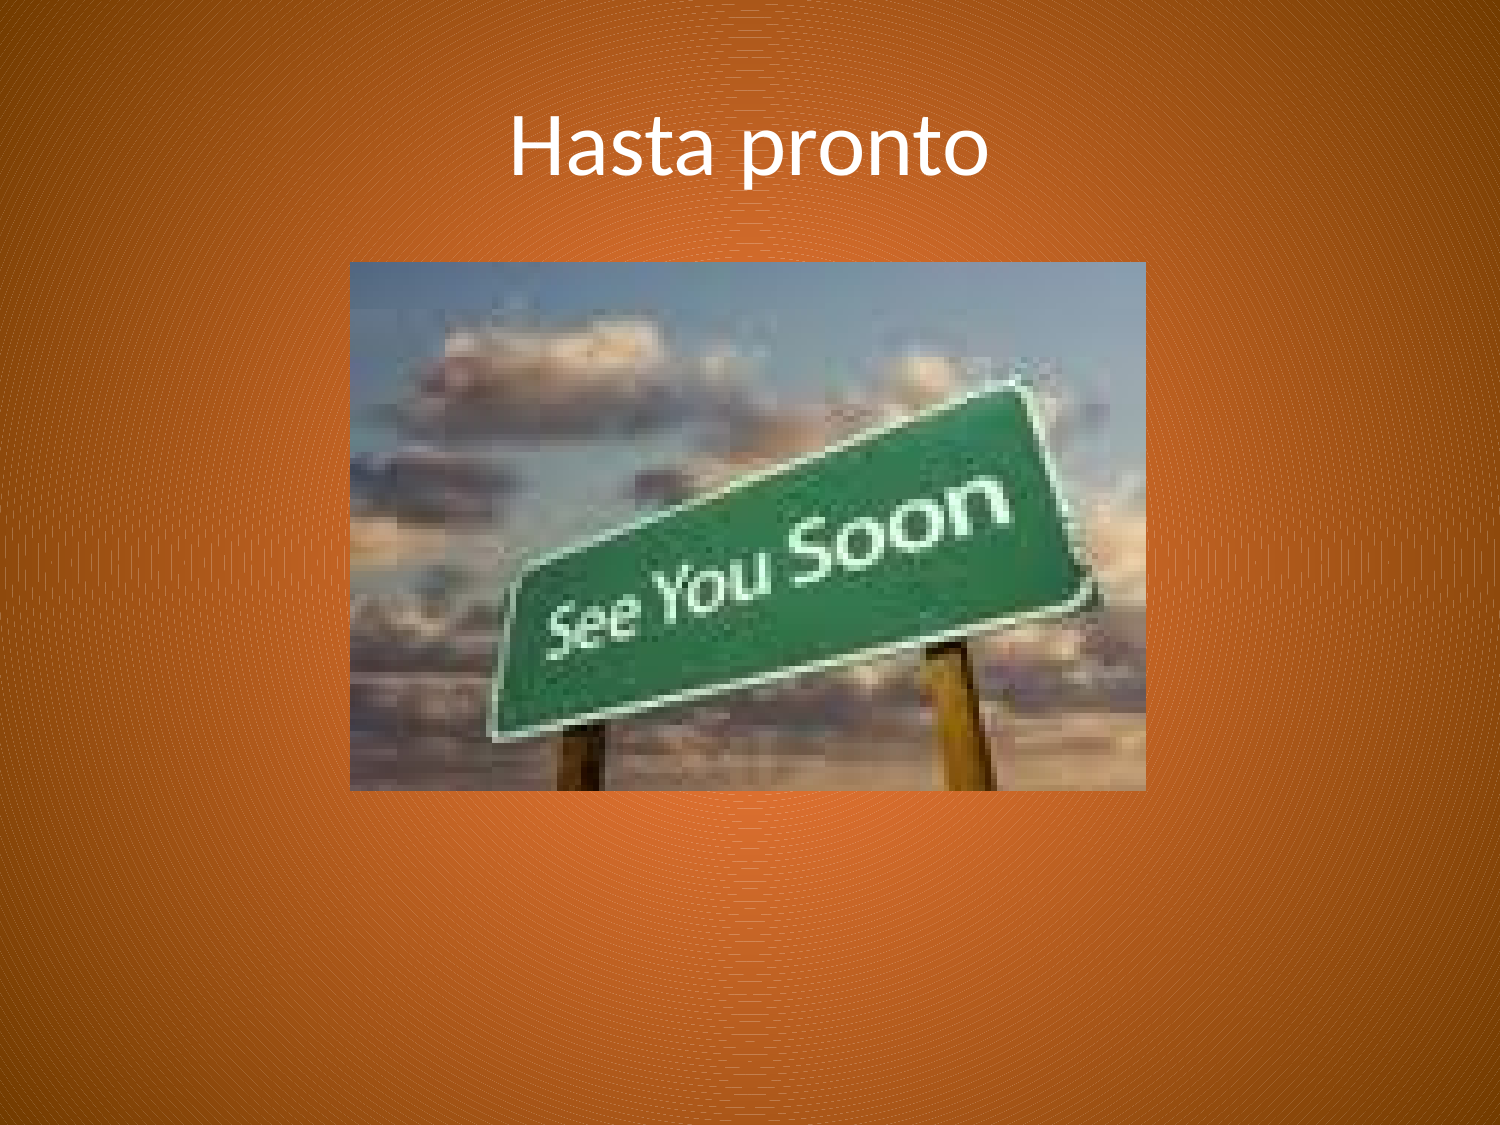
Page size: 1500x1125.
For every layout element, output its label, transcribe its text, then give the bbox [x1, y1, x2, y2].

title Hasta pronto [75, 45, 1425, 233]
picture [350, 262, 1147, 791]
